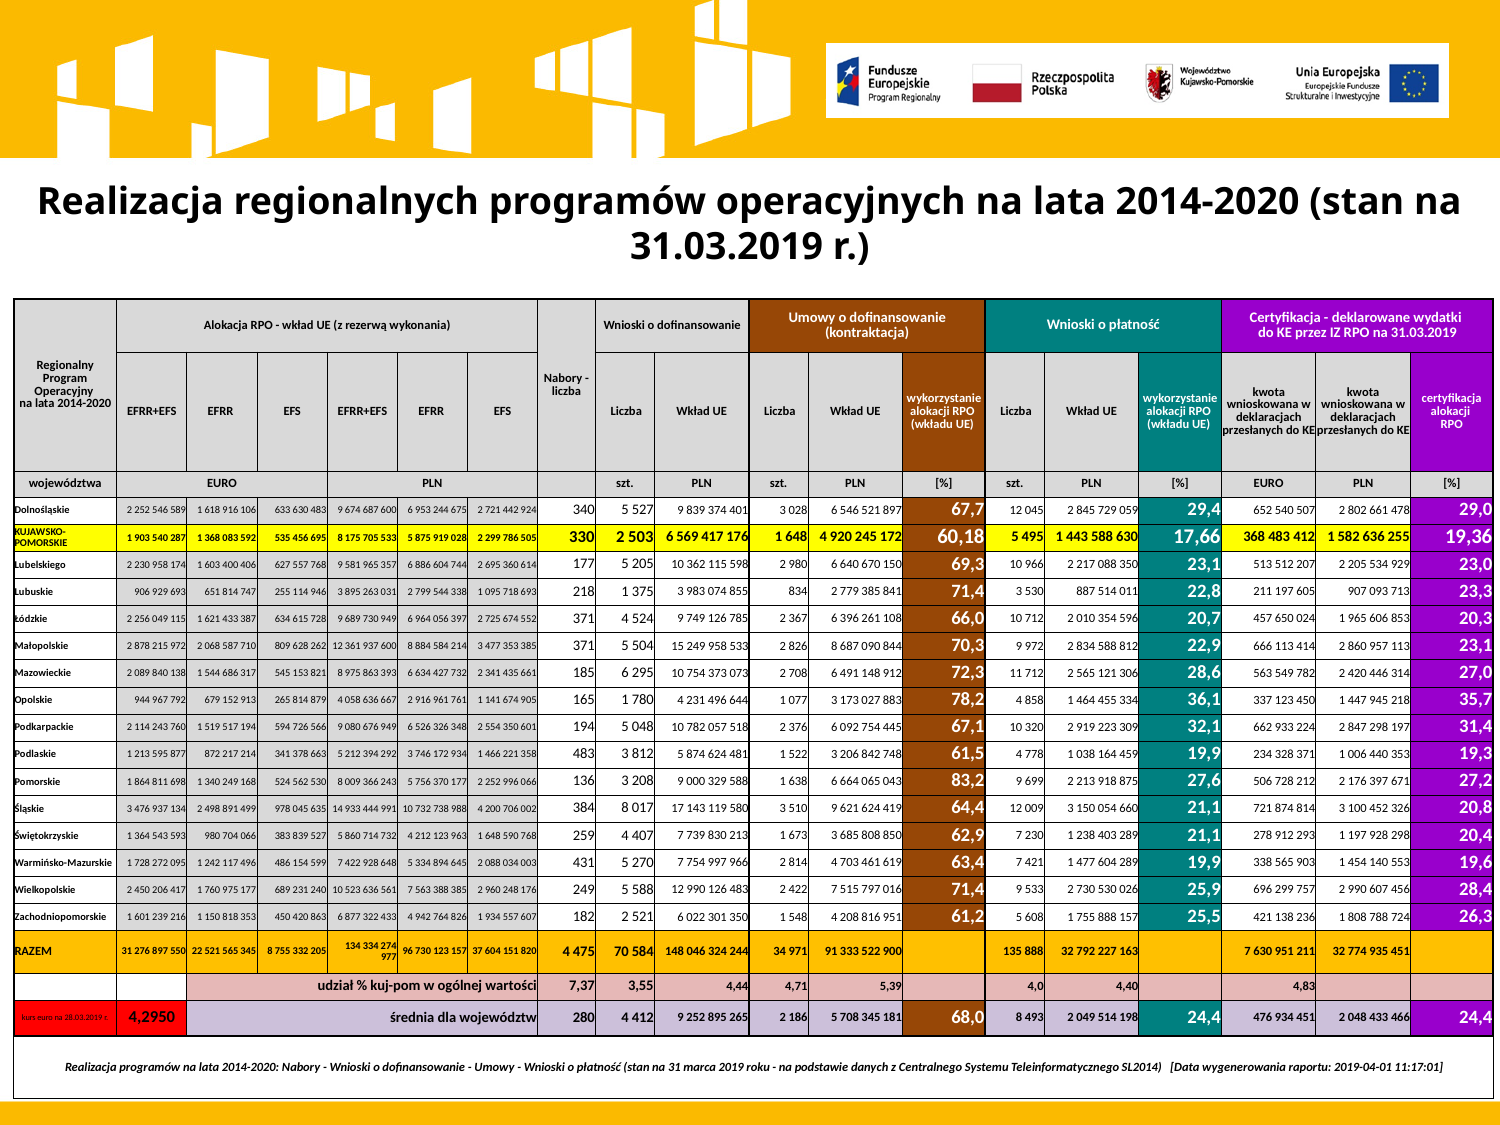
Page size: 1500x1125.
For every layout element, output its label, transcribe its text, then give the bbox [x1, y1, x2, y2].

table_cell 1 368 083 592 [187, 525, 257, 551]
table_cell 506 728 212 [1222, 769, 1315, 795]
table_cell 2 708 [750, 660, 808, 687]
table_cell 383 839 527 [258, 823, 327, 849]
table_cell 9 839 374 401 [655, 498, 748, 524]
table_cell 5 212 394 292 [328, 742, 397, 768]
table_cell 32 792 227 163 [1045, 931, 1138, 973]
table_cell 1 006 440 353 [1316, 742, 1410, 768]
table_cell 165 [538, 688, 595, 714]
table_cell 907 093 713 [1316, 579, 1410, 605]
table_cell 67,7 [903, 498, 984, 524]
table_cell 3 206 842 748 [809, 742, 902, 768]
table_cell 8 975 863 393 [328, 660, 397, 687]
table_cell 2 730 530 026 [1045, 877, 1138, 903]
table_cell 22,8 [1139, 579, 1221, 605]
table_cell 371 [538, 606, 595, 632]
table_cell 1 603 400 406 [187, 552, 257, 578]
table_cell 6 526 326 348 [398, 715, 467, 741]
table_cell 11 712 [986, 660, 1044, 687]
table_cell 32 774 935 451 [1316, 931, 1410, 973]
table_cell 2 878 215 972 [117, 633, 186, 659]
table_cell PLN [655, 472, 748, 497]
table_cell 978 045 635 [258, 796, 327, 822]
table_cell kurs euro na 28.03.2019 r. [15, 1001, 116, 1035]
table_cell 2 847 298 197 [1316, 715, 1410, 741]
table_cell PLN [809, 472, 902, 497]
picture [0, 0, 1500, 1125]
table_cell 9 252 895 265 [655, 1001, 748, 1035]
table_cell 421 138 236 [1222, 904, 1315, 930]
table_cell 2 916 961 761 [398, 688, 467, 714]
table_cell 24,4 [1411, 1001, 1492, 1035]
table_cell 2 068 587 710 [187, 633, 257, 659]
table_cell 2 860 957 113 [1316, 633, 1410, 659]
table_cell 1 077 [750, 688, 808, 714]
table_cell 4 212 123 963 [398, 823, 467, 849]
table_cell 182 [538, 904, 595, 930]
table_cell 83,2 [903, 769, 984, 795]
table_cell 3 530 [986, 579, 1044, 605]
table_cell 5 270 [596, 850, 654, 876]
table_cell 1 648 [750, 525, 808, 551]
table_cell 1 601 239 216 [117, 904, 186, 930]
table_cell 27,6 [1139, 769, 1221, 795]
table_cell 3 746 172 934 [398, 742, 467, 768]
table_cell 32,1 [1139, 715, 1221, 741]
table_cell 563 549 782 [1222, 660, 1315, 687]
table_cell 1 150 818 353 [187, 904, 257, 930]
table_cell 211 197 605 [1222, 579, 1315, 605]
table_cell 68,0 [903, 1001, 984, 1035]
table_cell Zachodniopomorskie [15, 904, 116, 930]
table_cell 1 548 [750, 904, 808, 930]
table_cell 2 834 588 812 [1045, 633, 1138, 659]
table_cell 9 972 [986, 633, 1044, 659]
table_cell 1 464 455 334 [1045, 688, 1138, 714]
table_cell 5 205 [596, 552, 654, 578]
table_cell 10 362 115 598 [655, 552, 748, 578]
table_cell 1 621 433 387 [187, 606, 257, 632]
table_cell 10 523 636 561 [328, 877, 397, 903]
table_cell 234 328 371 [1222, 742, 1315, 768]
table_cell 31 276 897 550 [117, 931, 186, 973]
table_cell 7 754 997 966 [655, 850, 748, 876]
table_cell 36,1 [1139, 688, 1221, 714]
table_cell 450 420 863 [258, 904, 327, 930]
table_cell 1 242 117 496 [187, 850, 257, 876]
table_cell 6 664 065 043 [809, 769, 902, 795]
table_cell Podkarpackie [15, 715, 116, 741]
table_cell 91 333 522 900 [809, 931, 902, 973]
table_cell [117, 974, 186, 1000]
table_cell 627 557 768 [258, 552, 327, 578]
table_cell 7 230 [986, 823, 1044, 849]
table_cell 5 495 [986, 525, 1044, 551]
table_cell 1 095 718 693 [468, 579, 537, 605]
table_cell 2 230 958 174 [117, 552, 186, 578]
table_cell Wkład UE [655, 353, 748, 471]
table_cell 27,2 [1411, 769, 1492, 795]
table_cell 1 965 606 853 [1316, 606, 1410, 632]
table_cell 2 048 433 466 [1316, 1001, 1410, 1035]
table_cell 666 113 414 [1222, 633, 1315, 659]
table_cell 4 858 [986, 688, 1044, 714]
table_cell 8 017 [596, 796, 654, 822]
table_cell 2 299 786 505 [468, 525, 537, 551]
table_cell 62,9 [903, 823, 984, 849]
table_cell 1 213 595 877 [117, 742, 186, 768]
table_cell 12 045 [986, 498, 1044, 524]
table_cell 1 673 [750, 823, 808, 849]
table_cell kwota wnioskowana w deklaracjach przesłanych do KE [1222, 353, 1315, 471]
table_cell 4 208 816 951 [809, 904, 902, 930]
table_cell 218 [538, 579, 595, 605]
table_cell 906 929 693 [117, 579, 186, 605]
table_cell 476 934 451 [1222, 1001, 1315, 1035]
table_cell EFRR+EFS [117, 353, 186, 471]
table_cell 4 231 496 644 [655, 688, 748, 714]
table_cell 4,40 [1045, 974, 1138, 1000]
table_cell 3 685 808 850 [809, 823, 902, 849]
table_cell 4 412 [596, 1001, 654, 1035]
table_cell 2 252 996 066 [468, 769, 537, 795]
table_cell 3 208 [596, 769, 654, 795]
table_cell [1139, 974, 1221, 1000]
table_cell 22 521 565 345 [187, 931, 257, 973]
table_cell 20,3 [1411, 606, 1492, 632]
table_cell 368 483 412 [1222, 525, 1315, 551]
table_cell 17,66 [1139, 525, 1221, 551]
table_cell 280 [538, 1001, 595, 1035]
table_cell 1 197 928 298 [1316, 823, 1410, 849]
table_cell 2 565 121 306 [1045, 660, 1138, 687]
table_cell 2 814 [750, 850, 808, 876]
table_cell 9 674 687 600 [328, 498, 397, 524]
table_cell 26,3 [1411, 904, 1492, 930]
table_cell 1 864 811 698 [117, 769, 186, 795]
table_cell 4 058 636 667 [328, 688, 397, 714]
table_cell 679 152 913 [187, 688, 257, 714]
table_cell 5,39 [809, 974, 902, 1000]
table_cell Lubuskie [15, 579, 116, 605]
table_cell szt. [750, 472, 808, 497]
table_cell 8 175 705 533 [328, 525, 397, 551]
table_cell Liczba [986, 353, 1044, 471]
table_cell 7 563 388 385 [398, 877, 467, 903]
table_cell 7 421 [986, 850, 1044, 876]
table_cell 1 522 [750, 742, 808, 768]
table_cell 1 638 [750, 769, 808, 795]
table_cell 6 877 322 433 [328, 904, 397, 930]
table_cell 8 755 332 205 [258, 931, 327, 973]
table_cell 21,1 [1139, 796, 1221, 822]
table_cell 834 [750, 579, 808, 605]
table_cell Świętokrzyskie [15, 823, 116, 849]
table_header Wnioski o płatność [986, 300, 1221, 352]
table_cell 71,4 [903, 579, 984, 605]
table_cell 7 739 830 213 [655, 823, 748, 849]
table_cell 29,0 [1411, 498, 1492, 524]
table_cell 2 367 [750, 606, 808, 632]
table_cell Małopolskie [15, 633, 116, 659]
table_cell [1411, 931, 1492, 973]
table_cell 2 422 [750, 877, 808, 903]
table_cell 5 874 624 481 [655, 742, 748, 768]
table_cell 28,4 [1411, 877, 1492, 903]
table_cell 2 420 446 314 [1316, 660, 1410, 687]
table_cell 5 588 [596, 877, 654, 903]
table_cell 64,4 [903, 796, 984, 822]
table_cell 31,4 [1411, 715, 1492, 741]
table_cell 2 990 607 456 [1316, 877, 1410, 903]
table_cell 6 022 301 350 [655, 904, 748, 930]
table_cell PLN [1316, 472, 1410, 497]
table_cell 1 760 975 177 [187, 877, 257, 903]
table_cell 535 456 695 [258, 525, 327, 551]
table_cell Podlaskie [15, 742, 116, 768]
table_cell 2 845 729 059 [1045, 498, 1138, 524]
table_cell 1 755 888 157 [1045, 904, 1138, 930]
table_cell 25,9 [1139, 877, 1221, 903]
table_cell 2 176 397 671 [1316, 769, 1410, 795]
table_cell 70,3 [903, 633, 984, 659]
table_header Regionalny Program Operacyjny na lata 2014-2020 [15, 300, 116, 471]
table_cell 872 217 214 [187, 742, 257, 768]
table_cell 10 782 057 518 [655, 715, 748, 741]
table_cell 185 [538, 660, 595, 687]
table_cell 10 732 738 988 [398, 796, 467, 822]
table_cell 24,4 [1139, 1001, 1221, 1035]
table_cell 249 [538, 877, 595, 903]
table_cell województwa [15, 472, 116, 497]
table_cell EURO [1222, 472, 1315, 497]
table_cell 1 238 403 289 [1045, 823, 1138, 849]
table_cell 278 912 293 [1222, 823, 1315, 849]
table_cell 2 376 [750, 715, 808, 741]
table_cell 12 990 126 483 [655, 877, 748, 903]
table_cell 9 699 [986, 769, 1044, 795]
table_cell 2 779 385 841 [809, 579, 902, 605]
table_cell 14 933 444 991 [328, 796, 397, 822]
table_cell KUJAWSKO-POMORSKIE [15, 525, 116, 551]
table_cell Dolnośląskie [15, 498, 116, 524]
table_cell Wkład UE [809, 353, 902, 471]
table_cell EFS [258, 353, 327, 471]
table_cell Łódzkie [15, 606, 116, 632]
table_cell 10 320 [986, 715, 1044, 741]
table_cell 7,37 [538, 974, 595, 1000]
table_cell 9 080 676 949 [328, 715, 397, 741]
table_cell 5 860 714 732 [328, 823, 397, 849]
table_cell 22,9 [1139, 633, 1221, 659]
table_cell [%] [903, 472, 984, 497]
table_cell 4 200 706 002 [468, 796, 537, 822]
table_cell [1411, 974, 1492, 1000]
table_cell 61,5 [903, 742, 984, 768]
table_cell 1 544 686 317 [187, 660, 257, 687]
table_cell 8 687 090 844 [809, 633, 902, 659]
table_cell [%] [1139, 472, 1221, 497]
table_cell udział % kuj-pom w ogólnej wartości [187, 974, 537, 1000]
table_cell 5 048 [596, 715, 654, 741]
table_header Nabory - liczba [538, 300, 595, 471]
table_cell [15, 974, 116, 1000]
table_cell Wkład UE [1045, 353, 1138, 471]
table_cell 9 689 730 949 [328, 606, 397, 632]
table_cell 2 256 049 115 [117, 606, 186, 632]
table_cell 2 186 [750, 1001, 808, 1035]
table_cell 2 721 442 924 [468, 498, 537, 524]
table_cell 19,3 [1411, 742, 1492, 768]
table_cell Liczba [596, 353, 654, 471]
table_cell 135 888 [986, 931, 1044, 973]
table_cell 8 884 584 214 [398, 633, 467, 659]
table_cell 384 [538, 796, 595, 822]
table_cell Lubelskiego [15, 552, 116, 578]
table_cell 25,5 [1139, 904, 1221, 930]
table_cell 34 971 [750, 931, 808, 973]
table_cell 371 [538, 633, 595, 659]
table_cell 696 299 757 [1222, 877, 1315, 903]
table_cell 2 088 034 003 [468, 850, 537, 876]
table_cell Śląskie [15, 796, 116, 822]
table_cell 4,0 [986, 974, 1044, 1000]
table_cell 1 466 221 358 [468, 742, 537, 768]
table_header Umowy o dofinansowanie (kontraktacja) [750, 300, 984, 352]
table_cell 486 154 599 [258, 850, 327, 876]
table_cell PLN [1045, 472, 1138, 497]
table_cell 70 584 [596, 931, 654, 973]
table_cell EFRR [398, 353, 467, 471]
table_cell szt. [596, 472, 654, 497]
table_cell 2 799 544 338 [398, 579, 467, 605]
table_cell 35,7 [1411, 688, 1492, 714]
table_cell 10 712 [986, 606, 1044, 632]
table_cell 21,1 [1139, 823, 1221, 849]
table_cell 721 874 814 [1222, 796, 1315, 822]
table_cell 1 447 945 218 [1316, 688, 1410, 714]
table_cell 2 252 546 589 [117, 498, 186, 524]
table_cell 27,0 [1411, 660, 1492, 687]
table_cell 3 476 937 134 [117, 796, 186, 822]
table_cell 457 650 024 [1222, 606, 1315, 632]
table_cell [%] [1411, 472, 1492, 497]
table_cell 2 960 248 176 [468, 877, 537, 903]
table_cell 2 919 223 309 [1045, 715, 1138, 741]
table_cell EFRR+EFS [328, 353, 397, 471]
table_cell 1 618 916 106 [187, 498, 257, 524]
table_cell 3 173 027 883 [809, 688, 902, 714]
table_cell kwota wnioskowana w deklaracjach przesłanych do KE [1316, 353, 1410, 471]
table_cell średnia dla województw [187, 1001, 537, 1035]
table_cell 6 640 670 150 [809, 552, 902, 578]
table_cell 265 814 879 [258, 688, 327, 714]
table_cell 330 [538, 525, 595, 551]
table_cell 19,36 [1411, 525, 1492, 551]
table_cell 5 334 894 645 [398, 850, 467, 876]
table_cell 3 150 054 660 [1045, 796, 1138, 822]
table_cell 9 581 965 357 [328, 552, 397, 578]
table_cell 20,7 [1139, 606, 1221, 632]
table_cell 8 009 366 243 [328, 769, 397, 795]
table_cell 1 519 517 194 [187, 715, 257, 741]
table_cell 177 [538, 552, 595, 578]
table_cell 3 510 [750, 796, 808, 822]
table_cell 19,9 [1139, 742, 1221, 768]
table_cell 1 780 [596, 688, 654, 714]
table_cell [538, 472, 595, 497]
table_cell 651 814 747 [187, 579, 257, 605]
table_cell [903, 931, 984, 973]
table_cell [1139, 931, 1221, 973]
table_cell 259 [538, 823, 595, 849]
table_cell 5 708 345 181 [809, 1001, 902, 1035]
table_cell 136 [538, 769, 595, 795]
table_cell 20,4 [1411, 823, 1492, 849]
table_cell 6 396 261 108 [809, 606, 902, 632]
table_cell 980 704 066 [187, 823, 257, 849]
table_cell 194 [538, 715, 595, 741]
table_cell 338 565 903 [1222, 850, 1315, 876]
table_cell 6 092 754 445 [809, 715, 902, 741]
table_cell 6 295 [596, 660, 654, 687]
table_cell 1 364 543 593 [117, 823, 186, 849]
table_cell 37 604 151 820 [468, 931, 537, 973]
table_cell Liczba [750, 353, 808, 471]
table_cell 6 964 056 397 [398, 606, 467, 632]
table_cell 2 341 435 661 [468, 660, 537, 687]
table_cell 6 886 604 744 [398, 552, 467, 578]
table_cell 2 217 088 350 [1045, 552, 1138, 578]
table_cell 17 143 119 580 [655, 796, 748, 822]
table_cell 1 582 636 255 [1316, 525, 1410, 551]
table_cell 2 213 918 875 [1045, 769, 1138, 795]
table_cell 4 703 461 619 [809, 850, 902, 876]
table_cell 431 [538, 850, 595, 876]
table_cell 2 114 243 760 [117, 715, 186, 741]
table_cell 63,4 [903, 850, 984, 876]
table_cell 60,18 [903, 525, 984, 551]
table_cell 5 527 [596, 498, 654, 524]
table_cell 1 340 249 168 [187, 769, 257, 795]
table_cell 4 920 245 172 [809, 525, 902, 551]
table_cell 78,2 [903, 688, 984, 714]
table_cell 6 953 244 675 [398, 498, 467, 524]
table_cell 1 728 272 095 [117, 850, 186, 876]
table_cell 4 942 764 826 [398, 904, 467, 930]
table_cell 23,3 [1411, 579, 1492, 605]
table_cell 6 634 427 732 [398, 660, 467, 687]
table_cell 5 875 919 028 [398, 525, 467, 551]
text_box Realizacja regionalnych programów operacyjnych na lata 2014-2020 (stan na 31.03.2019 r.) [20, 169, 1480, 275]
table_cell EFS [468, 353, 537, 471]
table_cell 662 933 224 [1222, 715, 1315, 741]
table_cell 67,1 [903, 715, 984, 741]
table_cell 594 726 566 [258, 715, 327, 741]
table_cell 3 812 [596, 742, 654, 768]
table_cell Warmińsko-Mazurskie [15, 850, 116, 876]
table_header Wnioski o dofinansowanie [596, 300, 748, 352]
table_cell 809 628 262 [258, 633, 327, 659]
table_cell 2 521 [596, 904, 654, 930]
table_cell 96 730 123 157 [398, 931, 467, 973]
table_cell 134 334 274 977 [328, 931, 397, 973]
table_cell 71,4 [903, 877, 984, 903]
table_cell 1 443 588 630 [1045, 525, 1138, 551]
table_cell 23,1 [1139, 552, 1221, 578]
table_cell 2 695 360 614 [468, 552, 537, 578]
table_cell 61,2 [903, 904, 984, 930]
table_cell 887 514 011 [1045, 579, 1138, 605]
table_cell 6 491 148 912 [809, 660, 902, 687]
table_cell 2 049 514 198 [1045, 1001, 1138, 1035]
table_cell 1 934 557 607 [468, 904, 537, 930]
table_cell 1 477 604 289 [1045, 850, 1138, 876]
table_cell 3 028 [750, 498, 808, 524]
table_cell 2 980 [750, 552, 808, 578]
table_cell 524 562 530 [258, 769, 327, 795]
table_cell 69,3 [903, 552, 984, 578]
table_cell 2 503 [596, 525, 654, 551]
table_cell 9 621 624 419 [809, 796, 902, 822]
table_cell 9 749 126 785 [655, 606, 748, 632]
table_cell 2 450 206 417 [117, 877, 186, 903]
table_cell 12 361 937 600 [328, 633, 397, 659]
table_cell 2 554 350 601 [468, 715, 537, 741]
table_cell 1 141 674 905 [468, 688, 537, 714]
table_cell 19,6 [1411, 850, 1492, 876]
table_cell 2 802 661 478 [1316, 498, 1410, 524]
table_cell 6 546 521 897 [809, 498, 902, 524]
table_cell 5 504 [596, 633, 654, 659]
table_cell 483 [538, 742, 595, 768]
table_cell 66,0 [903, 606, 984, 632]
table_cell 6 569 417 176 [655, 525, 748, 551]
table_cell 1 454 140 553 [1316, 850, 1410, 876]
table_cell 28,6 [1139, 660, 1221, 687]
table_cell 4 407 [596, 823, 654, 849]
table_cell 2 205 534 929 [1316, 552, 1410, 578]
table_cell 1 038 164 459 [1045, 742, 1138, 768]
table_cell 513 512 207 [1222, 552, 1315, 578]
table_cell 340 [538, 498, 595, 524]
table_cell 20,8 [1411, 796, 1492, 822]
table_cell 10 966 [986, 552, 1044, 578]
table_cell 4,71 [750, 974, 808, 1000]
table_cell RAZEM [15, 931, 116, 973]
table_cell 1 648 590 768 [468, 823, 537, 849]
table_cell 3 100 452 326 [1316, 796, 1410, 822]
table_cell 633 630 483 [258, 498, 327, 524]
table_cell wykorzystanie alokacji RPO (wkładu UE) [903, 353, 984, 471]
table_cell 1 375 [596, 579, 654, 605]
table_cell 7 630 951 211 [1222, 931, 1315, 973]
table_cell 4,44 [655, 974, 748, 1000]
table_cell 4 778 [986, 742, 1044, 768]
table_cell 2 089 840 138 [117, 660, 186, 687]
table_cell 4,2950 [117, 1001, 186, 1035]
table_cell 5 756 370 177 [398, 769, 467, 795]
table_cell 10 754 373 073 [655, 660, 748, 687]
table_cell 5 608 [986, 904, 1044, 930]
table_header Alokacja RPO - wkład UE (z rezerwą wykonania) [117, 300, 537, 352]
table_cell 2 010 354 596 [1045, 606, 1138, 632]
table_cell 337 123 450 [1222, 688, 1315, 714]
table_cell 3,55 [596, 974, 654, 1000]
table_cell Realizacja programów na lata 2014-2020: Nabory - Wnioski o dofinansowanie - Umowy - Wnioski o płatność (stan na 31 marca 2019 roku - na podstawie danych z Centralnego Systemu Teleinformatycznego SL2014) [Data wygenerowania raportu: 2019-04-01 11:17:01] [14, 1037, 1493, 1098]
table_cell 3 983 074 855 [655, 579, 748, 605]
table_cell certyfikacja alokacji RPO [1411, 353, 1492, 471]
table_cell PLN [328, 472, 537, 497]
table_cell 23,0 [1411, 552, 1492, 578]
table_cell 23,1 [1411, 633, 1492, 659]
table_cell 29,4 [1139, 498, 1221, 524]
table_cell wykorzystanie alokacji RPO (wkładu UE) [1139, 353, 1221, 471]
table_cell 1 903 540 287 [117, 525, 186, 551]
table_cell Opolskie [15, 688, 116, 714]
table_cell 15 249 958 533 [655, 633, 748, 659]
table_cell 148 046 324 244 [655, 931, 748, 973]
table_cell [1316, 974, 1410, 1000]
table_cell 652 540 507 [1222, 498, 1315, 524]
table_cell 545 153 821 [258, 660, 327, 687]
table_cell EFRR [187, 353, 257, 471]
table_cell 8 493 [986, 1001, 1044, 1035]
table_cell 4 475 [538, 931, 595, 973]
table_cell 2 725 674 552 [468, 606, 537, 632]
table_cell 944 967 792 [117, 688, 186, 714]
table_cell 2 826 [750, 633, 808, 659]
table_cell 634 615 728 [258, 606, 327, 632]
table_cell 689 231 240 [258, 877, 327, 903]
table_cell 9 000 329 588 [655, 769, 748, 795]
table_cell [903, 974, 984, 1000]
table_header Certyfikacja - deklarowane wydatki do KE przez IZ RPO na 31.03.2019 [1222, 300, 1492, 352]
table_cell 72,3 [903, 660, 984, 687]
table_cell Wielkopolskie [15, 877, 116, 903]
table_cell 2 498 891 499 [187, 796, 257, 822]
table_cell 4,83 [1222, 974, 1315, 1000]
table_cell 255 114 946 [258, 579, 327, 605]
table_cell Pomorskie [15, 769, 116, 795]
table_cell szt. [986, 472, 1044, 497]
table_cell Mazowieckie [15, 660, 116, 687]
table_cell 7 515 797 016 [809, 877, 902, 903]
table_cell 3 895 263 031 [328, 579, 397, 605]
table_cell 19,9 [1139, 850, 1221, 876]
table_cell 4 524 [596, 606, 654, 632]
table_cell 9 533 [986, 877, 1044, 903]
table_cell 12 009 [986, 796, 1044, 822]
table_cell 3 477 353 385 [468, 633, 537, 659]
table_cell 7 422 928 648 [328, 850, 397, 876]
table_cell 1 808 788 724 [1316, 904, 1410, 930]
table_cell 341 378 663 [258, 742, 327, 768]
table_cell EURO [117, 472, 327, 497]
